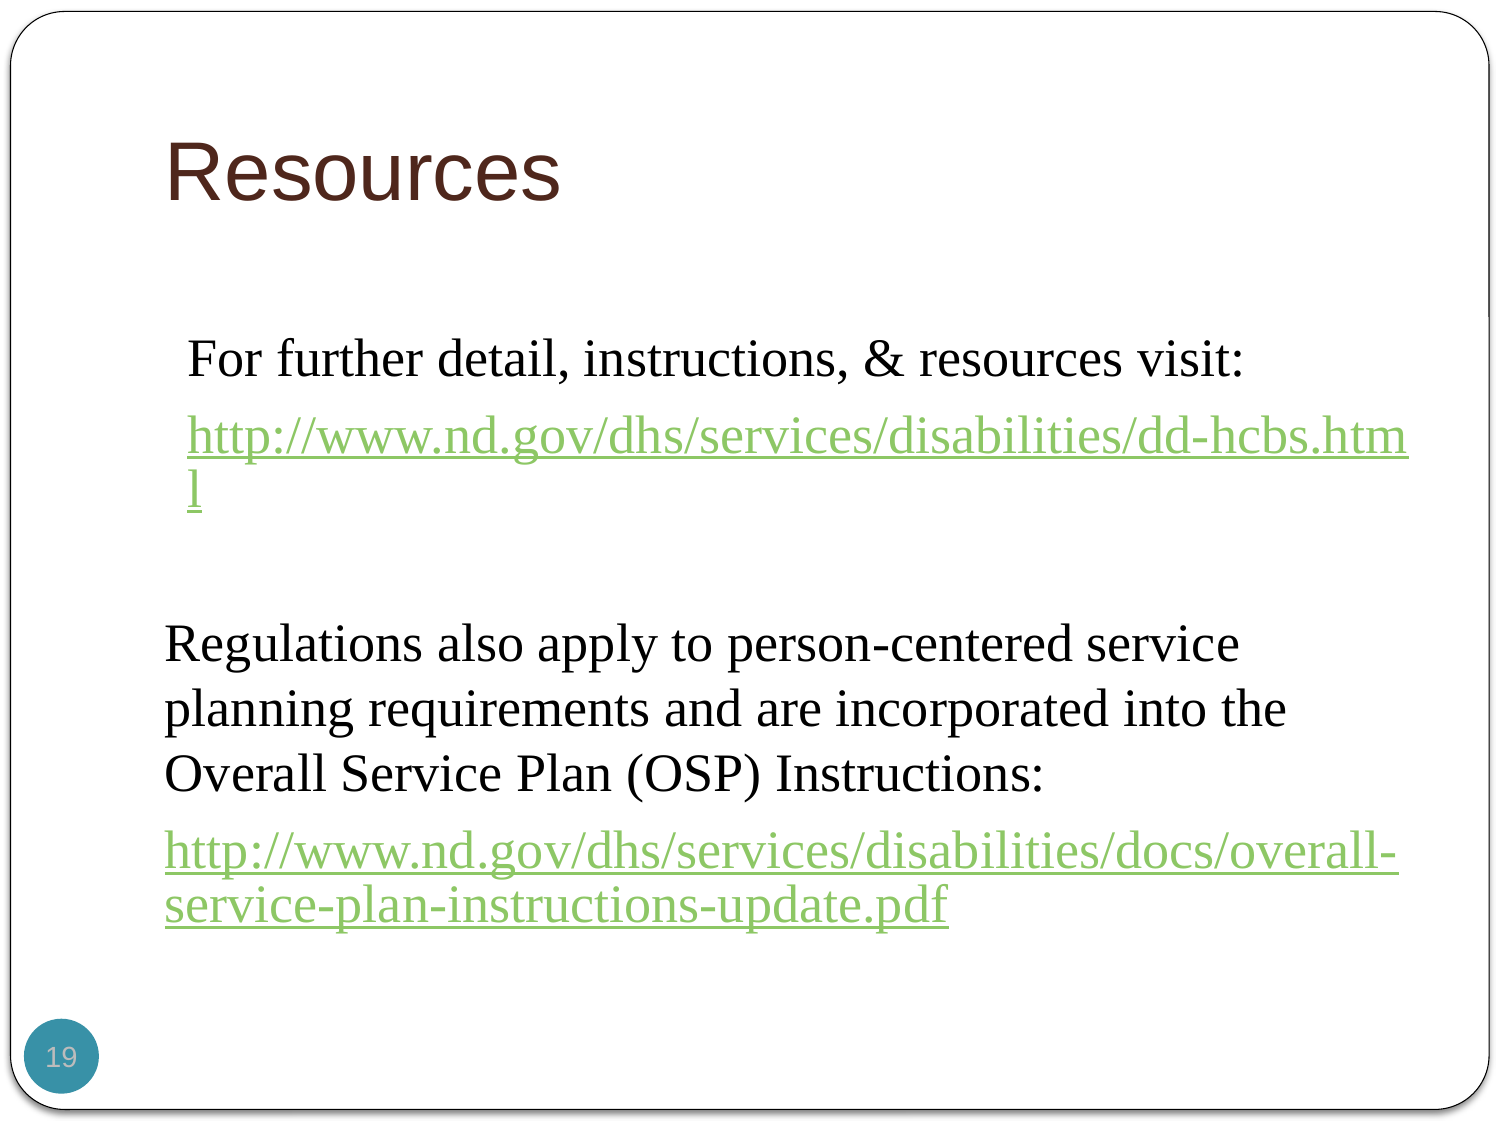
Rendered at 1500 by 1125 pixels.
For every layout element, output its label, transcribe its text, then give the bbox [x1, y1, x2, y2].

title Resources [150, 45, 1425, 233]
slide_number 19 [23, 1018, 99, 1094]
list For further detail, instructions, & resources visit: http://www.nd.gov/dhs/services/disabilities/dd-hcbs.html Regulations also apply to person-centered service planning requirements and are incorporated into the Overall Service Plan (OSP) Instructions: http://www.nd.gov/dhs/services/disabilities/docs/overall-service-plan-instructions-update.pdf [150, 237, 1425, 988]
